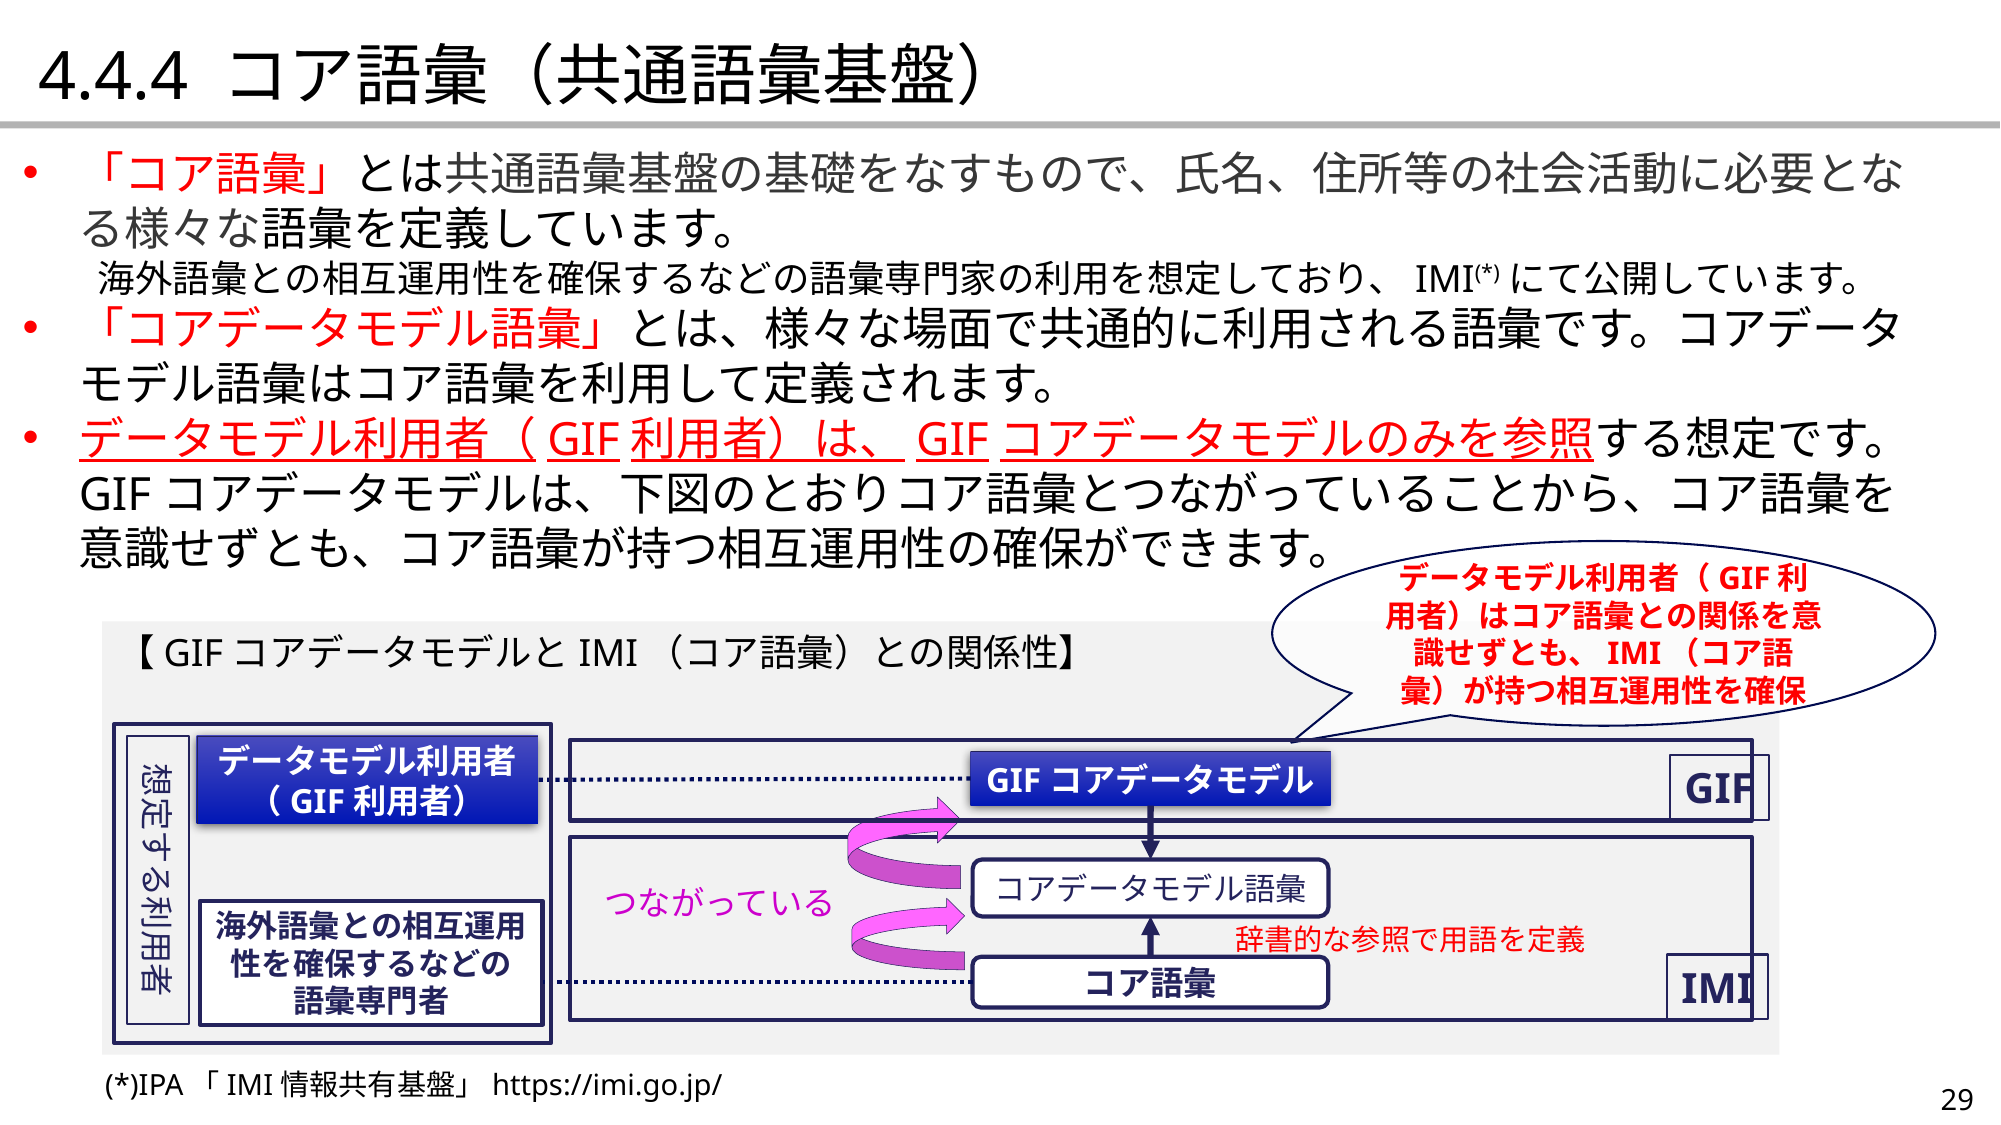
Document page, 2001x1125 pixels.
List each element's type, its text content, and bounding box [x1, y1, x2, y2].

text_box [570, 751, 1773, 1021]
text_box データモデル利用者（GIF利用者）はコア語彙との関係を意識せずとも、IMI（コア語彙）が持つ相互運用性を確保 [1271, 539, 1937, 739]
text_box 4.4.4 コア語彙（共通語彙基盤） [23, 34, 1910, 121]
text_box 【GIFコアデータモデルとIMI（コア語彙）との関係性】 [101, 620, 1780, 1056]
text_box (*)IPA「IMI情報共有基盤」https://imi.go.jp/ [90, 1058, 797, 1102]
text_box [114, 724, 552, 1043]
slide_number 29 [1881, 1073, 1989, 1124]
text_box [570, 739, 1752, 751]
text_box 「コア語彙」とは共通語彙基盤の基礎をなすもので、氏名、住所等の社会活動に必要となる様々な語彙を定義しています。 海外語彙との相互運用性を確保するなどの語彙専門家の利用を想定しており、IMI(*)にて公開しています。 「コアデータモデル語彙」とは、様々な場面で共通的に利用される語彙です。コアデータモデル語彙はコア語彙を利用して定義されます。 データモデル利用者（GIF利用者）は、GIFコアデータモデルのみを参照する想定です。GIFコアデータモデルは、下図のとおりコア語彙とつながっていることから、コア語彙を意識せずとも、コア語彙が持つ相互運用性の確保ができます。 [7, 137, 1957, 582]
